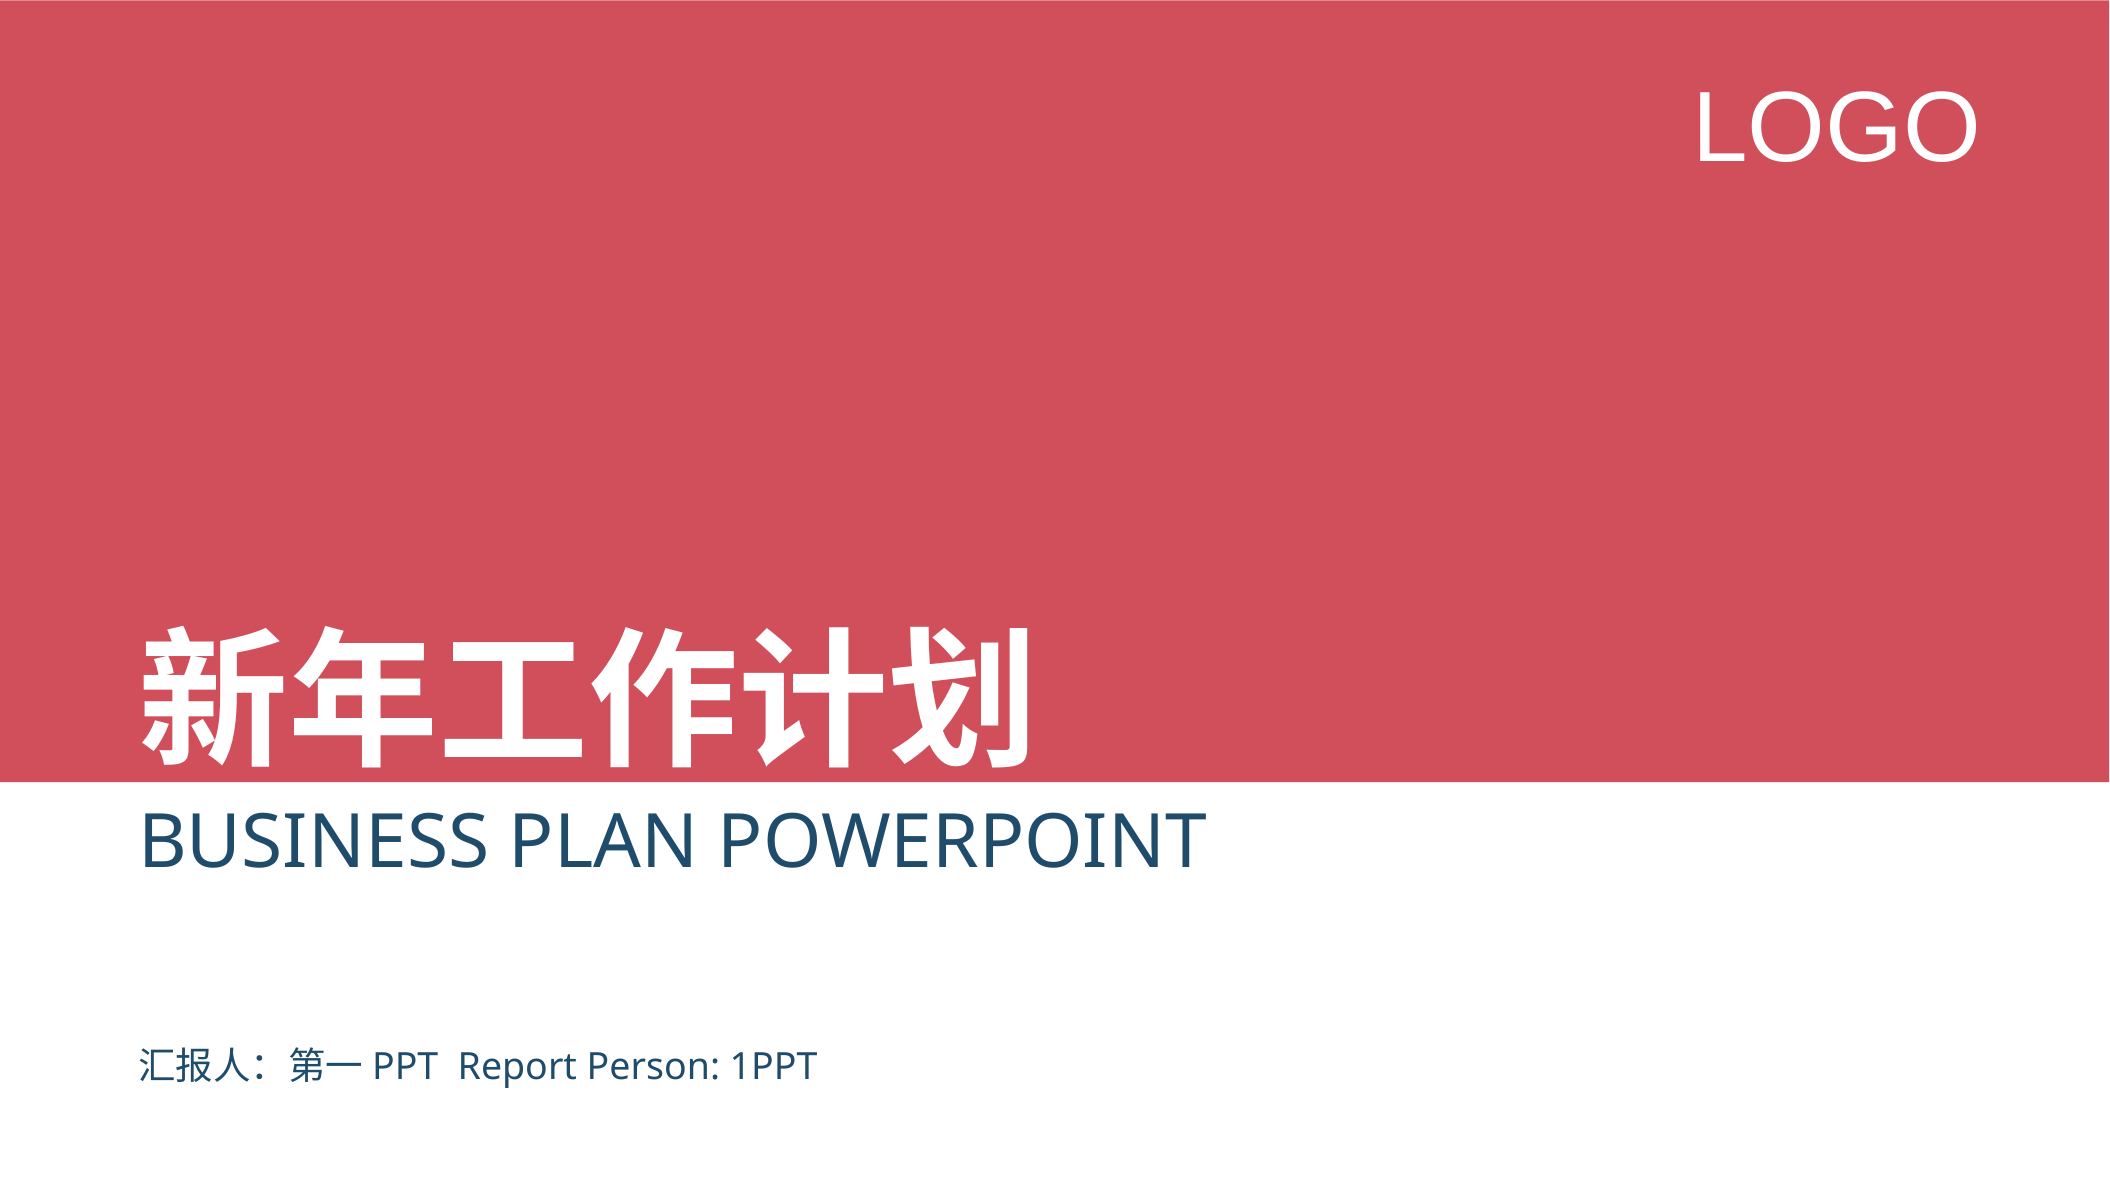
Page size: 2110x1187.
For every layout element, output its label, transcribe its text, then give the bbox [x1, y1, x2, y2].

text_box LOGO [1692, 61, 2008, 182]
text_box [0, 0, 2110, 783]
text_box BUSINESS PLAN POWERPOINT [138, 792, 1339, 883]
text_box 新年工作计划 POWERPOINT [138, 604, 1409, 865]
text_box 汇报人：第一PPT Report Person: 1PPT [138, 1042, 1302, 1088]
